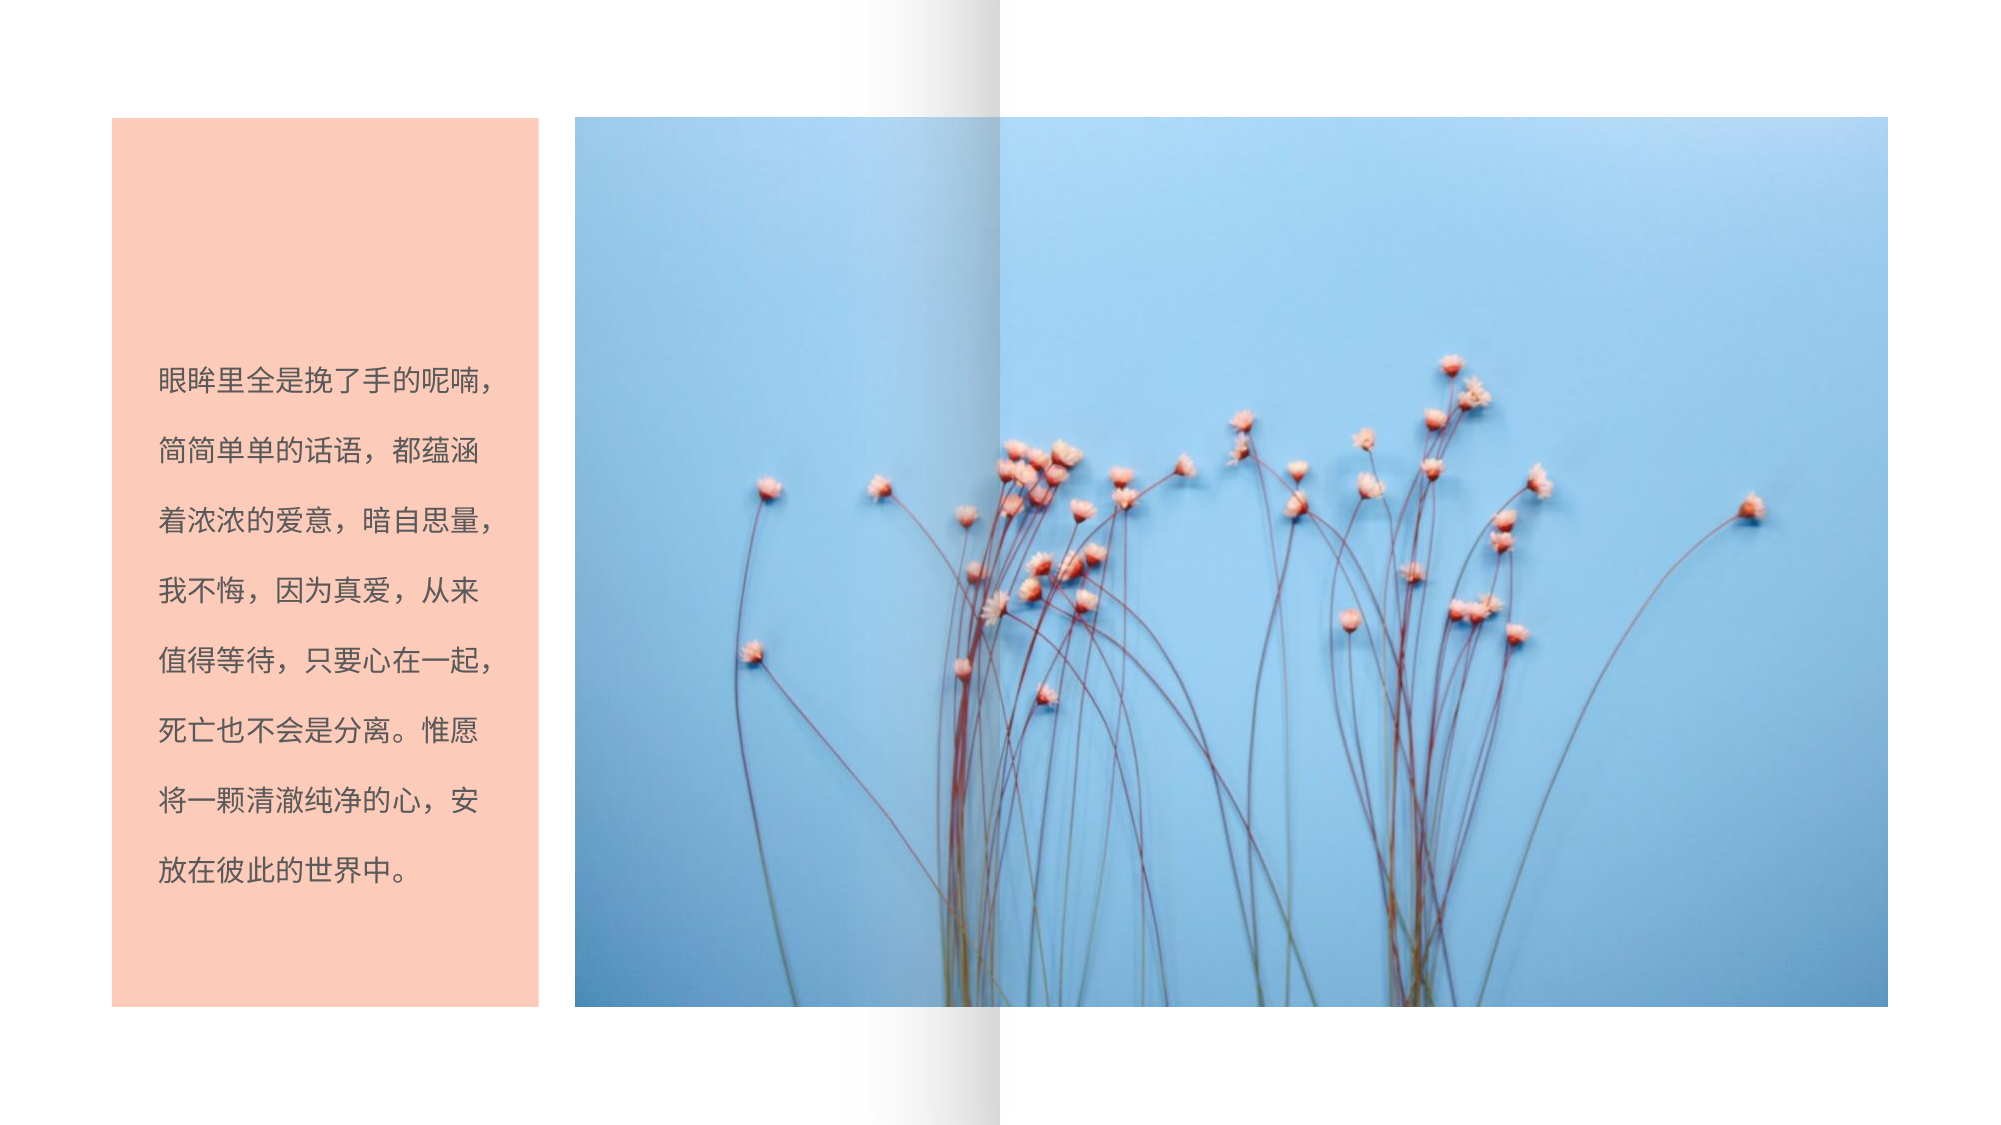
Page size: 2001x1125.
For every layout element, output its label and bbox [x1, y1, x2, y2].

text_box [0, 0, 1000, 1125]
picture [574, 117, 1888, 1007]
